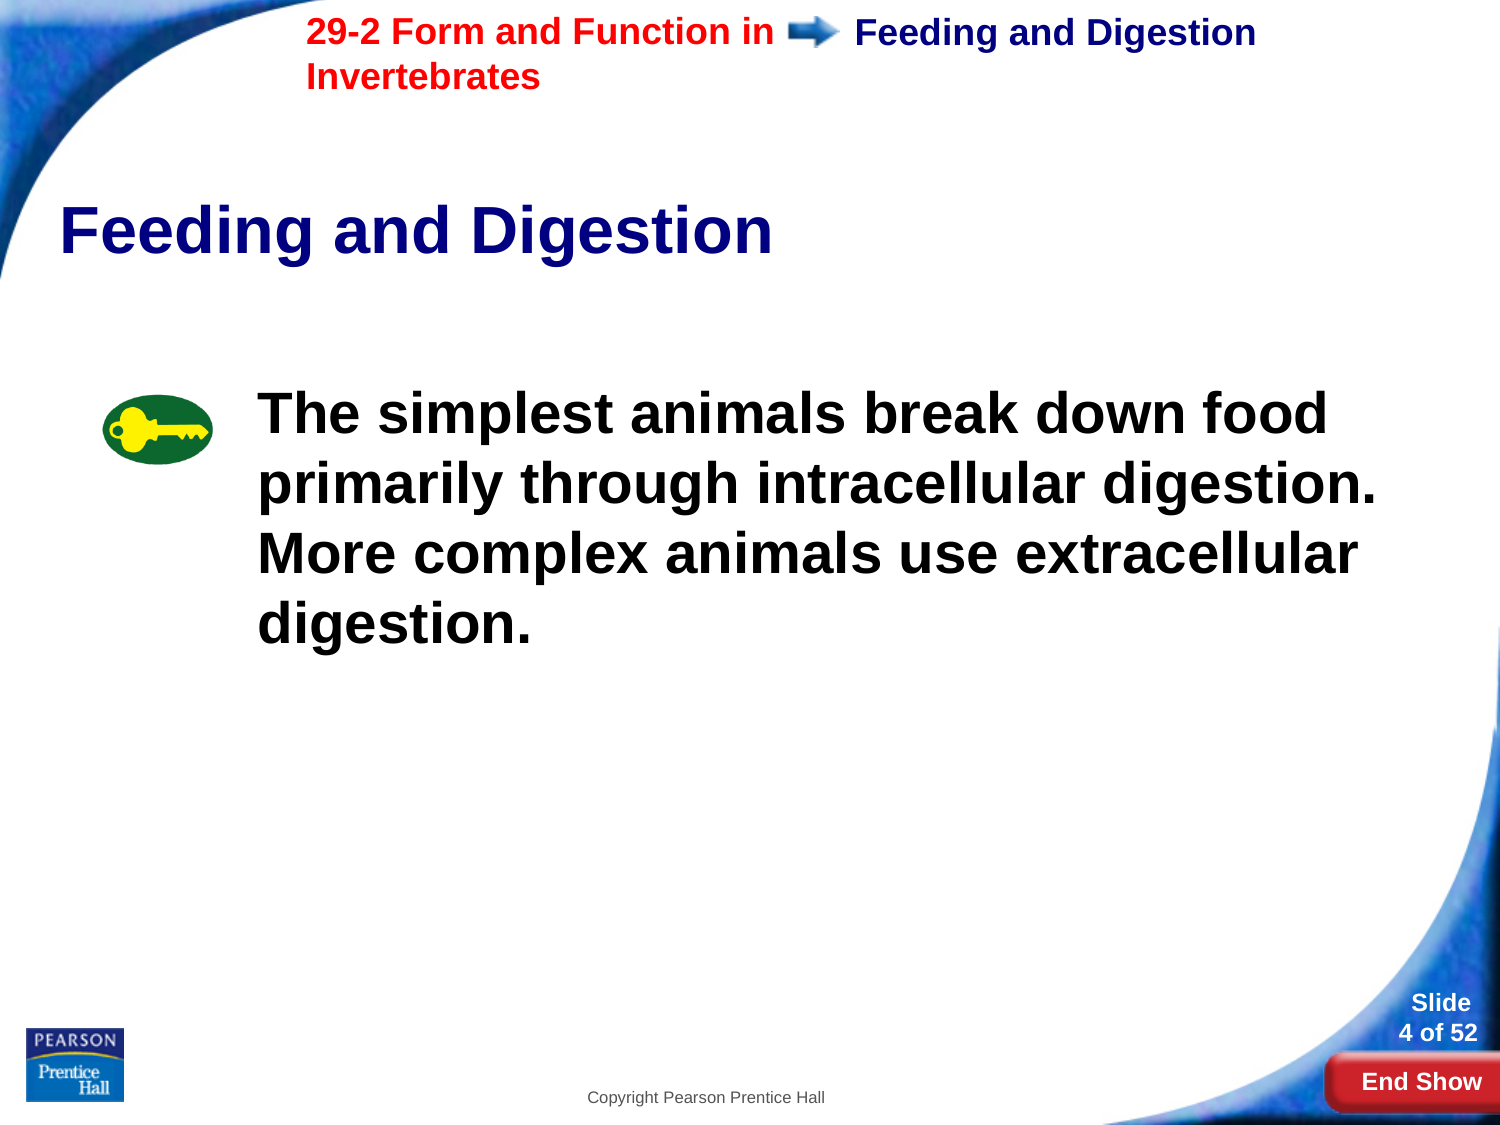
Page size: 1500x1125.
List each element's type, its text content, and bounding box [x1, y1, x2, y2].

picture [0, 0, 1500, 1125]
footer Copyright Pearson Prentice Hall [468, 1078, 945, 1105]
title Feeding and Digestion [839, 0, 1500, 76]
list Feeding and Digestion The simplest animals break down food primarily through intracellular digestion. More complex animals use extracellular digestion. [44, 179, 1500, 938]
